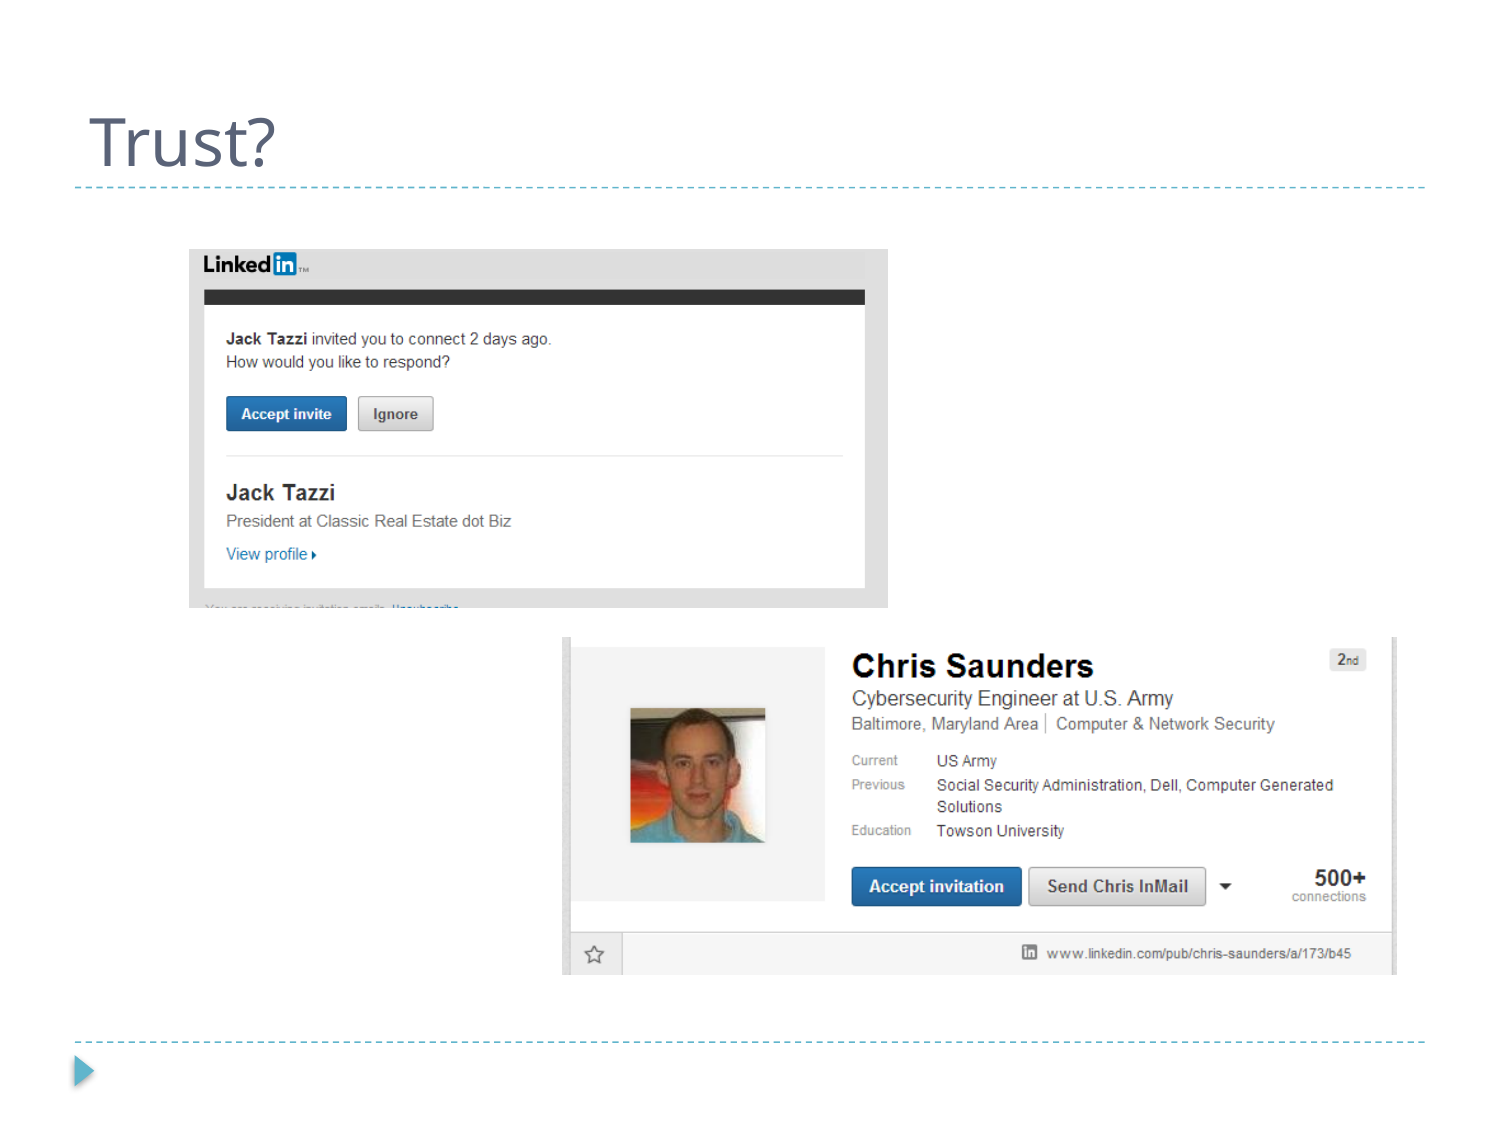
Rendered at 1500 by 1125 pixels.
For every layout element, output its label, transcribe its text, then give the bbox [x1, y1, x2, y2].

picture [189, 249, 888, 609]
picture [562, 637, 1397, 976]
title Trust? [75, 24, 1425, 188]
